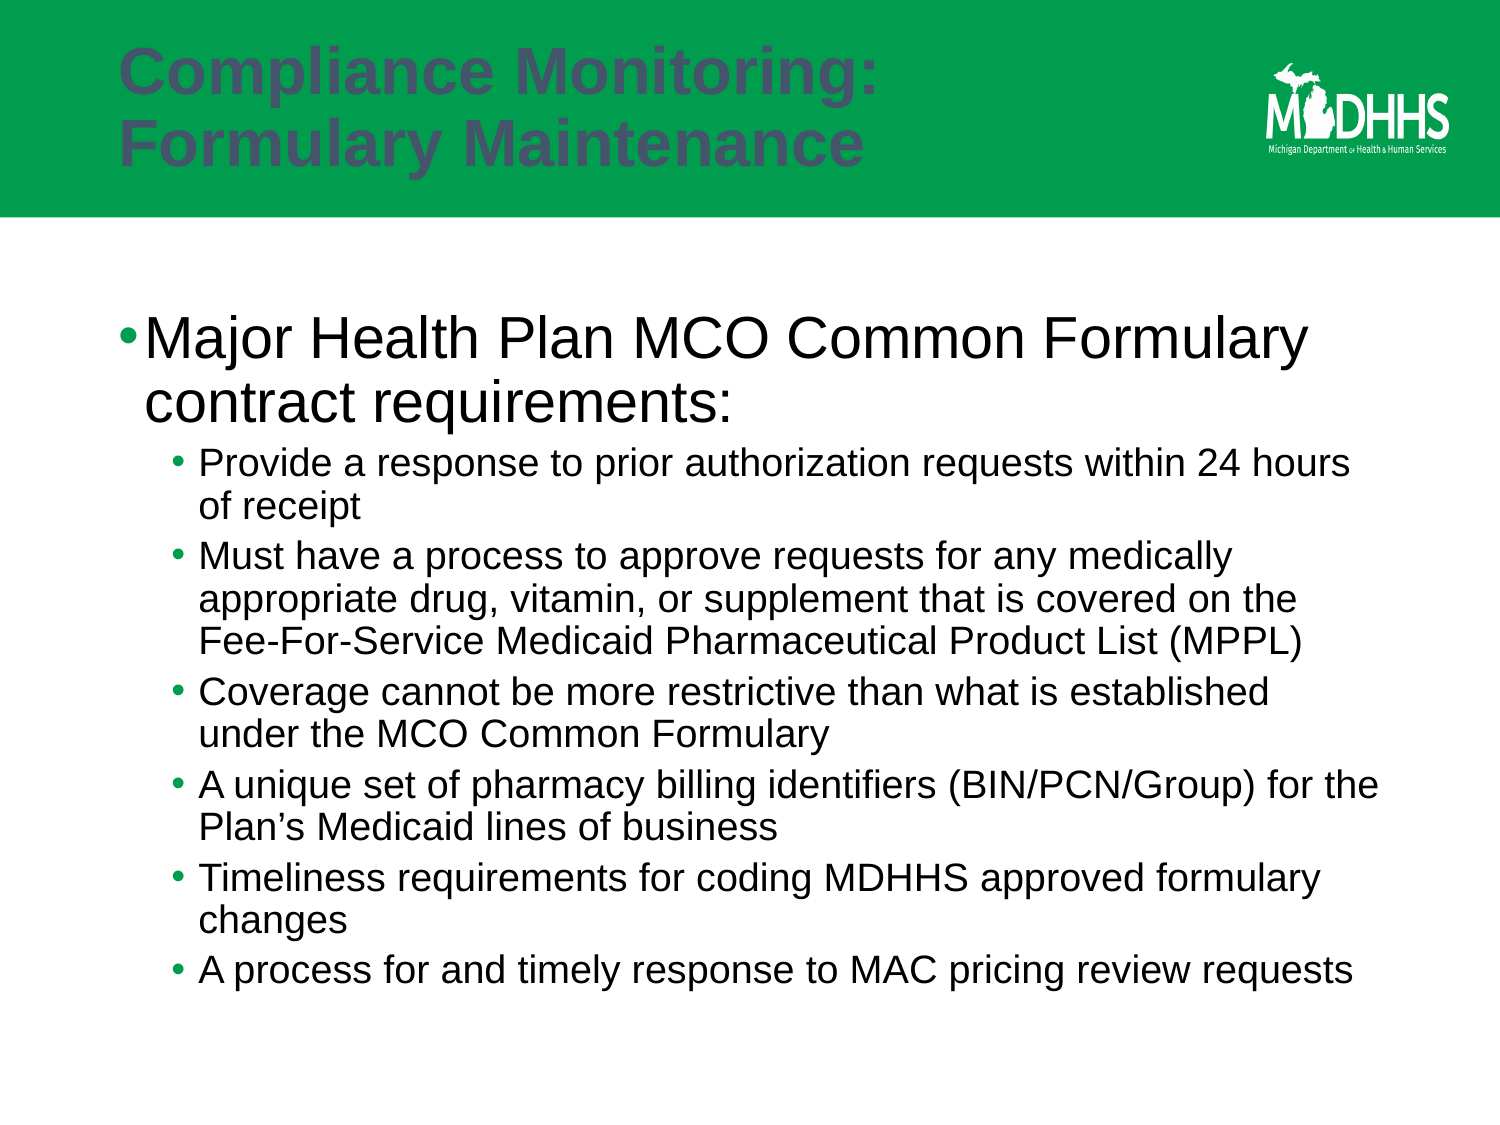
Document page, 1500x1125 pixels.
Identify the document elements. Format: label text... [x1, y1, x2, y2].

picture [1266, 63, 1449, 155]
title Compliance Monitoring: Formulary Maintenance [103, 0, 1216, 218]
list Major Health Plan MCO Common Formulary contract requirements: Provide a response to prior authorization requests within 24 hours of receipt Must have a process to approve requests for any medically appropriate drug, vitamin, or supplement that is covered on the Fee-For-Service Medicaid Pharmaceutical Product List (MPPL) Coverage cannot be more restrictive than what is established under the MCO Common Formulary A unique set of pharmacy billing identifiers (BIN/PCN/Group) for the Plan’s Medicaid lines of business Timeliness requirements for coding MDHHS approved formulary changes A process for and timely response to MAC pricing review requests [103, 299, 1397, 1014]
